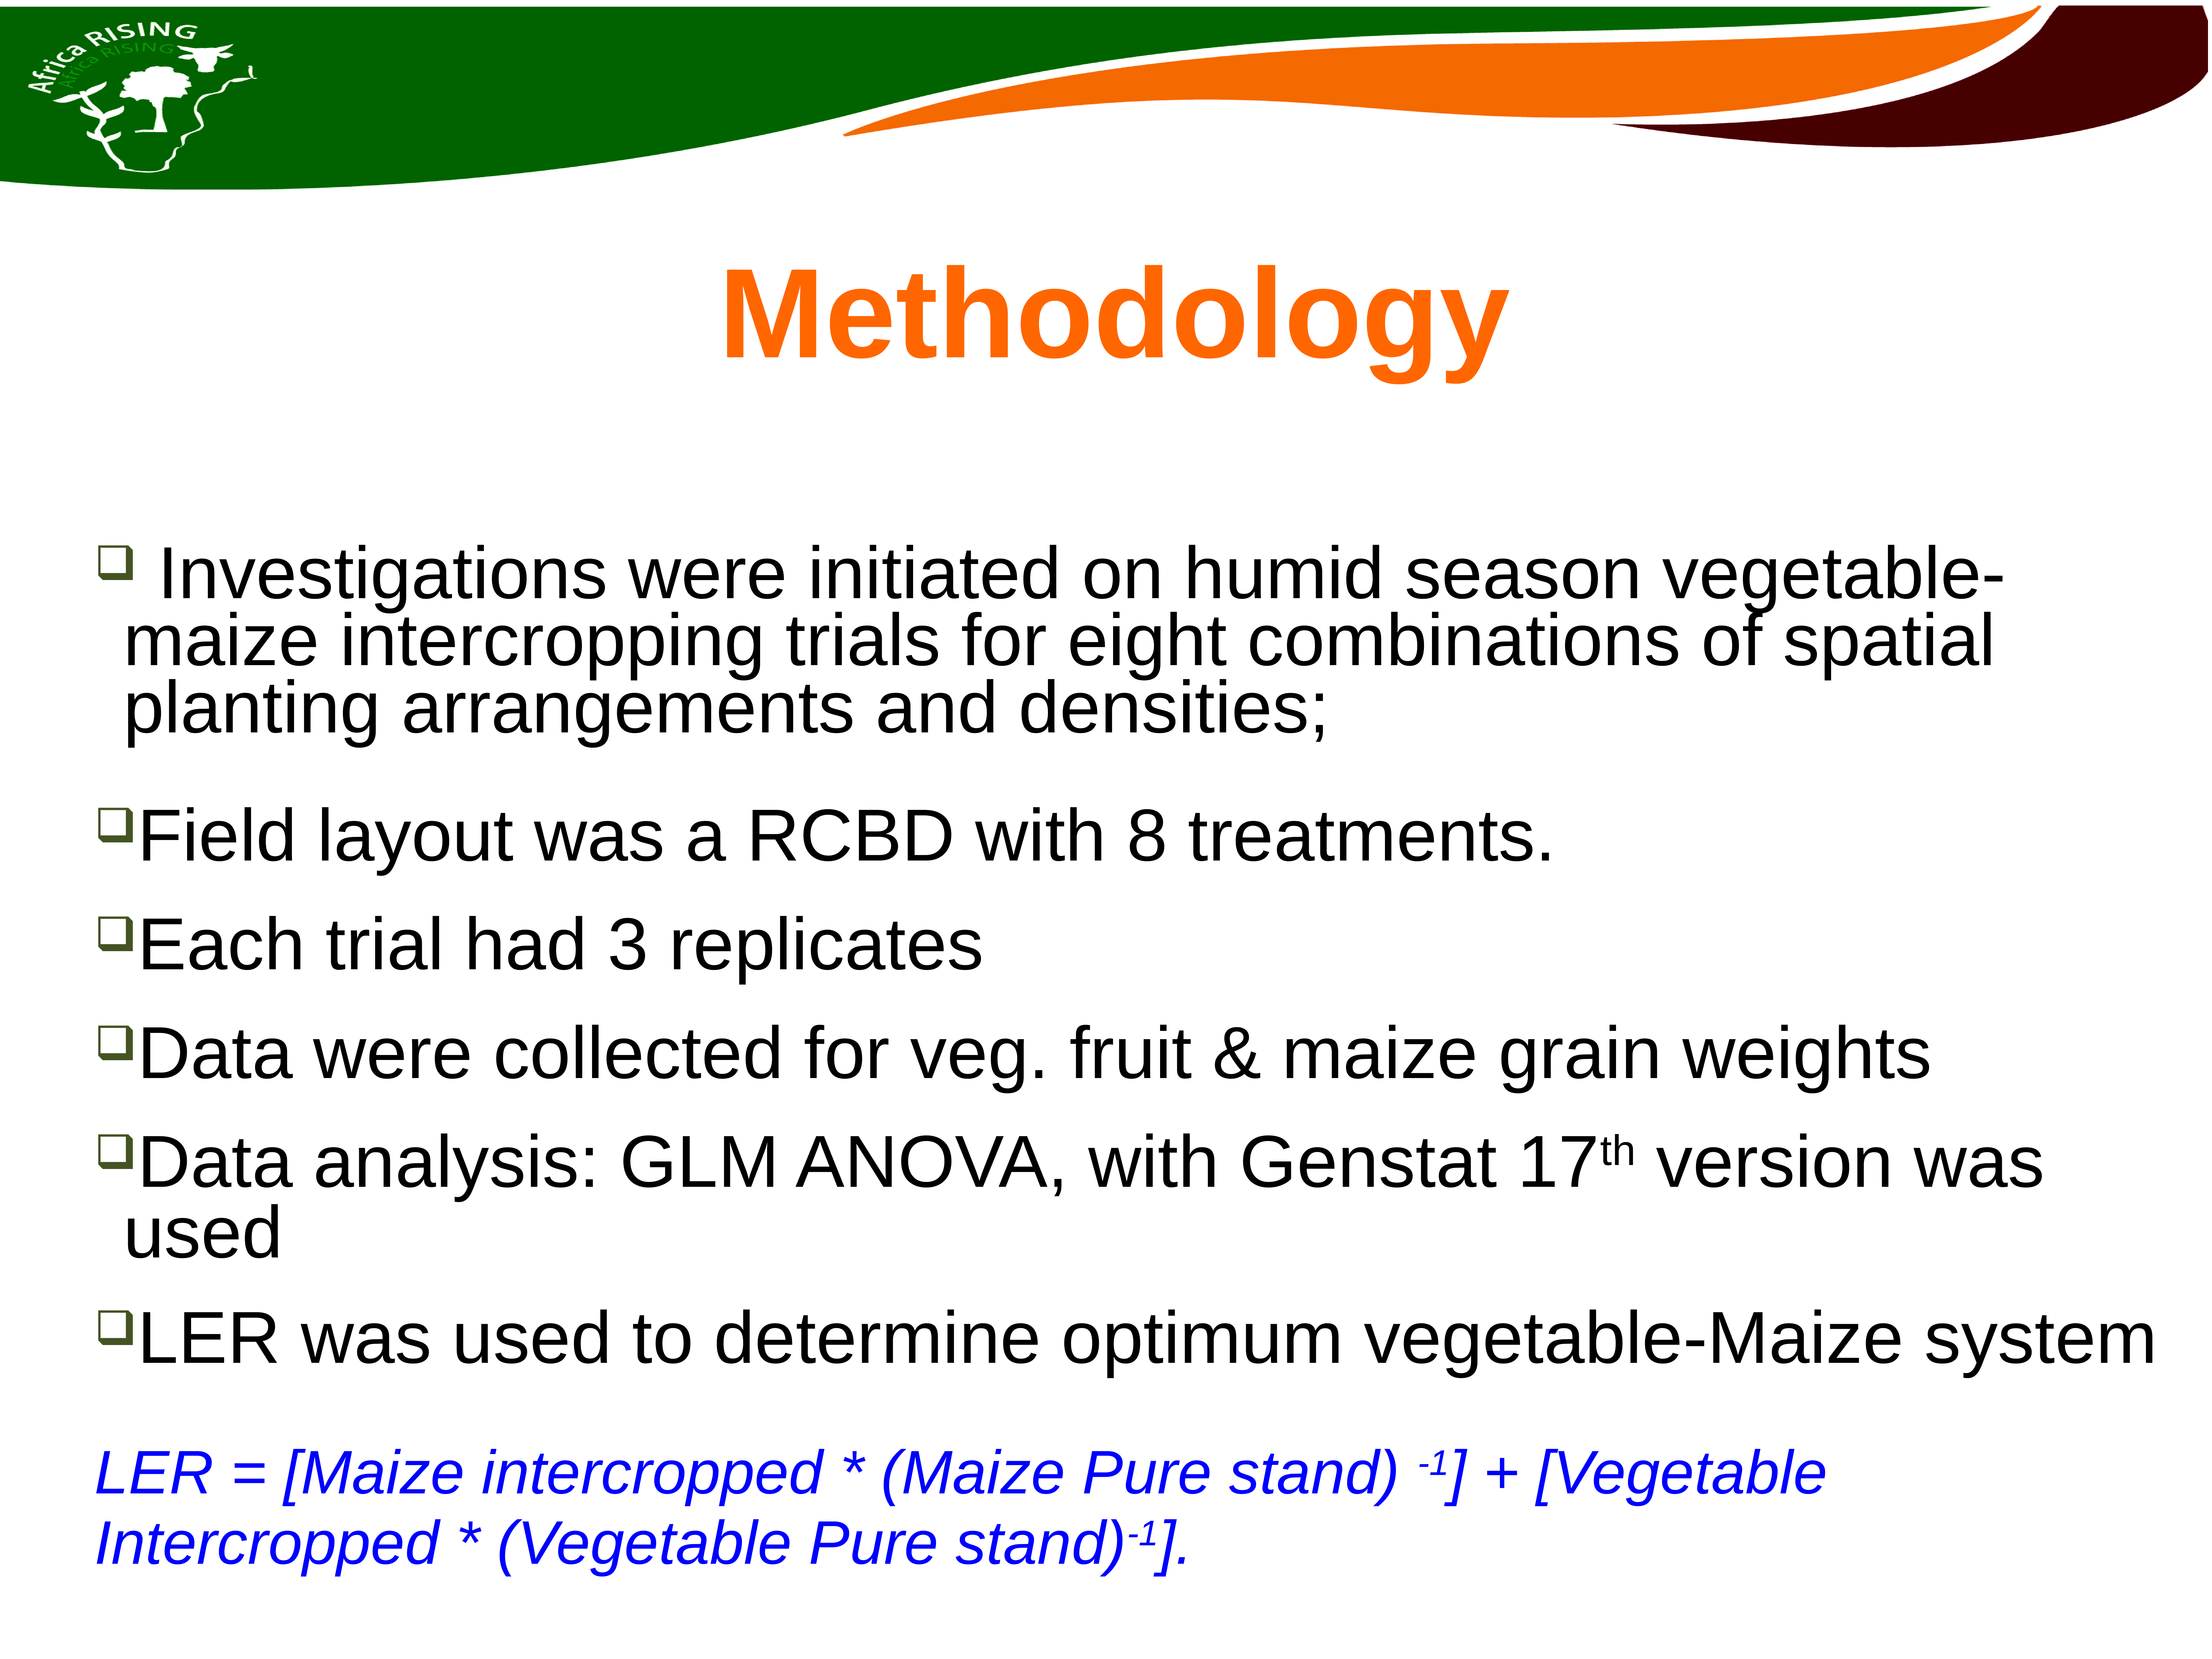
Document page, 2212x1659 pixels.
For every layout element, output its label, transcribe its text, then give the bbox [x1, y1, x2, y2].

text_box Methodology [63, 228, 2167, 385]
text_box Investigations were initiated on humid season vegetable-maize intercropping trials for eight combinations of spatial planting arrangements and densities; Field layout was a RCBD with 8 treatments. Each trial had 3 replicates Data were collected for veg. fruit & maize grain weights Data analysis: GLM ANOVA, with Genstat 17th version was used LER was used to determine optimum vegetable-Maize system LER = [Maize intercropped * (Maize Pure stand) -1] + [Vegetable Intercropped * (Vegetable Pure stand)-1]. [90, 339, 2184, 1659]
picture [0, 6, 2208, 190]
